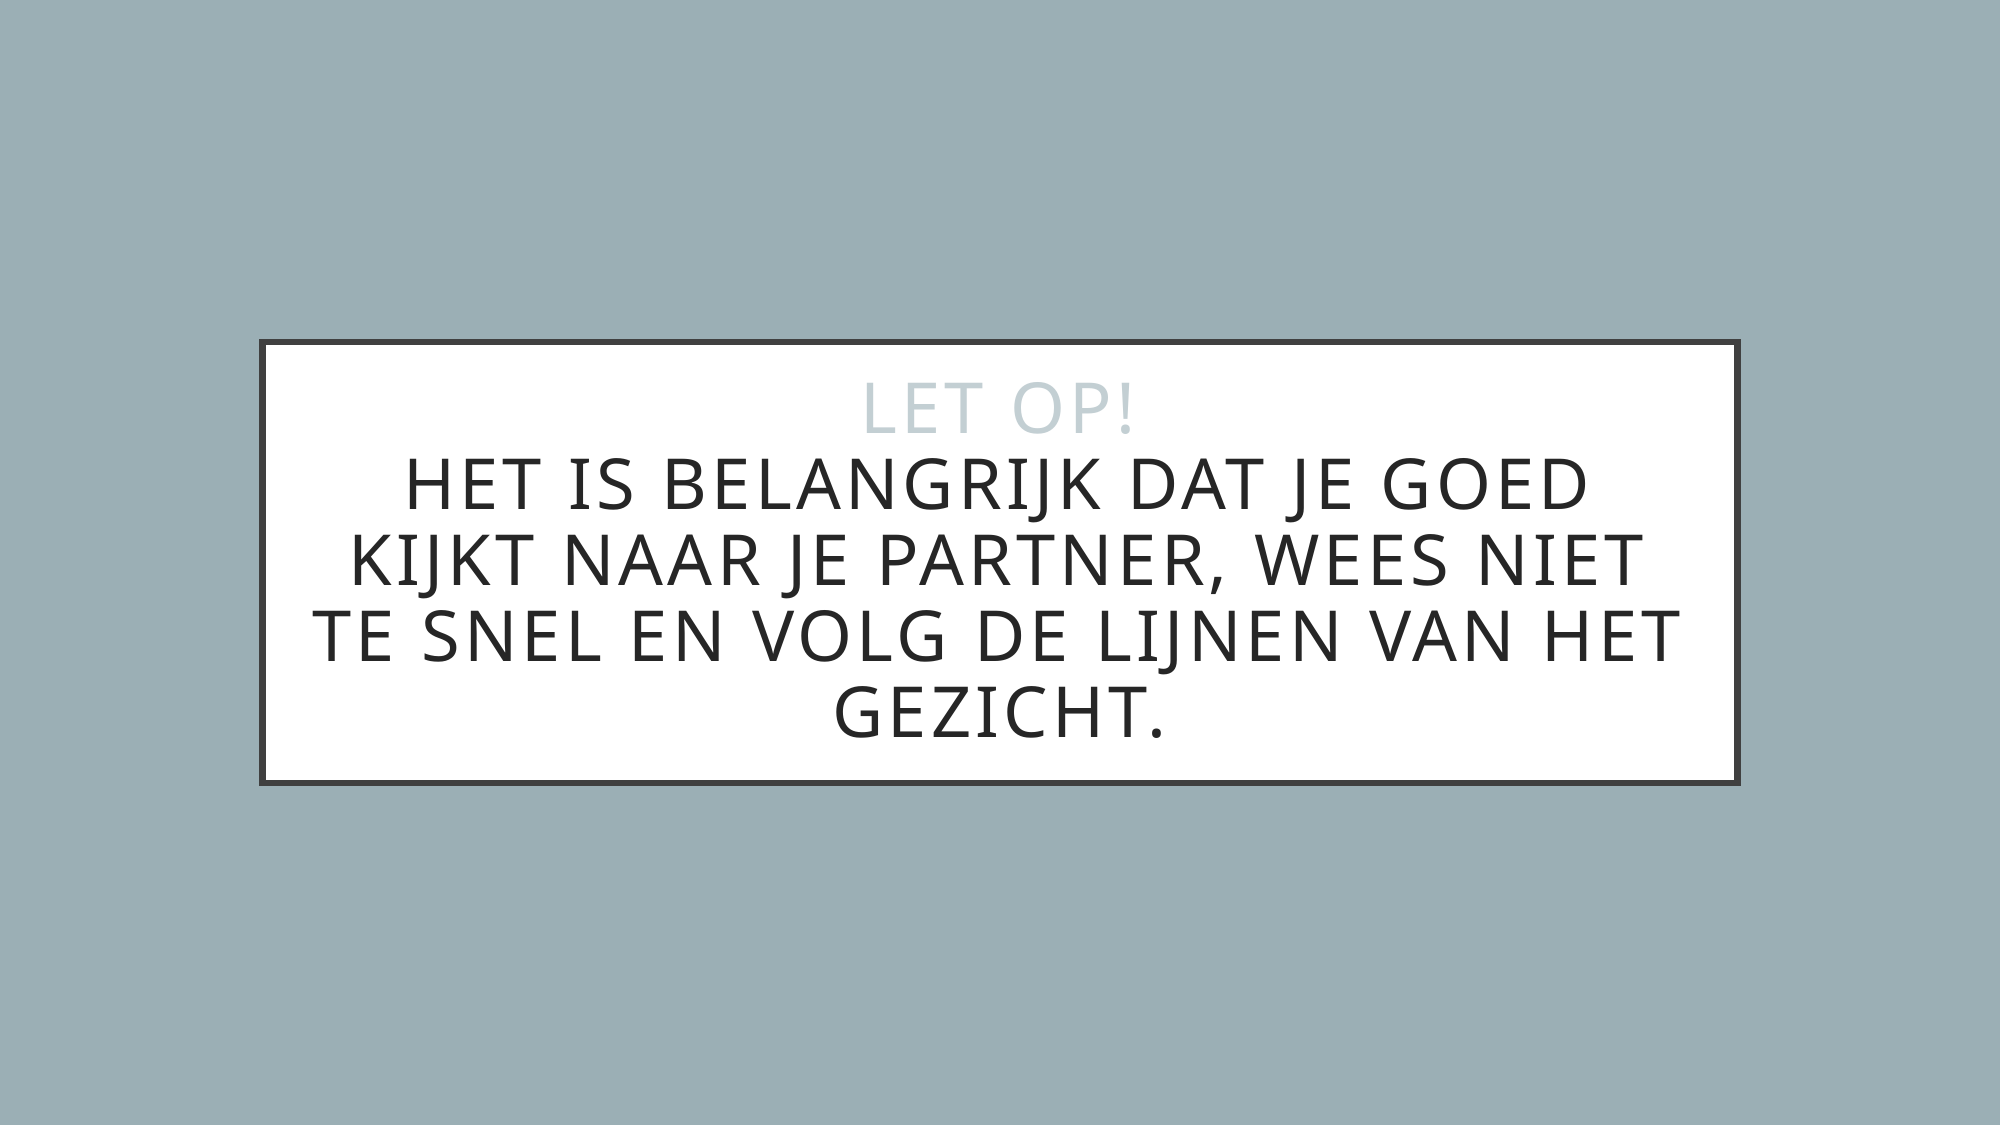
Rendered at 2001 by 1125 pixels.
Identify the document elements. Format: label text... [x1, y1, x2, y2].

title Let op! Het is belangrijk dat je goed kijkt naar je partner, wees niet te snel en volg de lijnen van het gezicht. [259, 339, 1741, 786]
